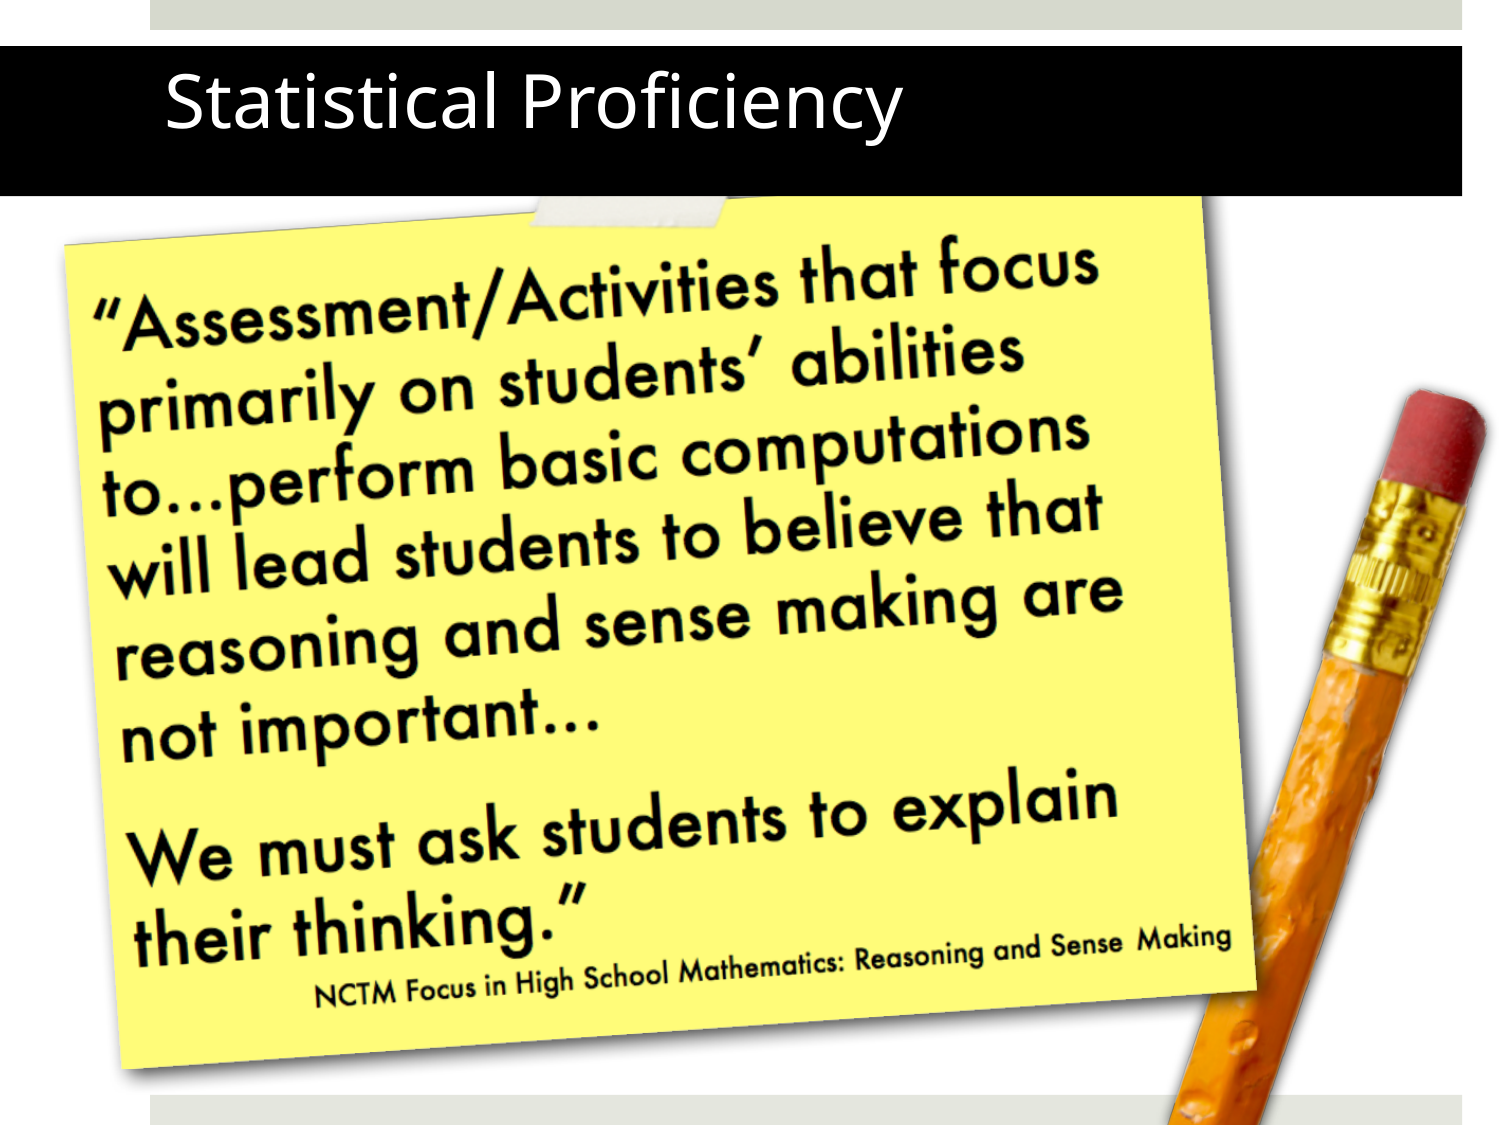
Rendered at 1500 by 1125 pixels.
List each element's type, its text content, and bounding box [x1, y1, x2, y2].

text_box Statistical Proficiency [0, 46, 1463, 197]
picture [63, 172, 1500, 1125]
